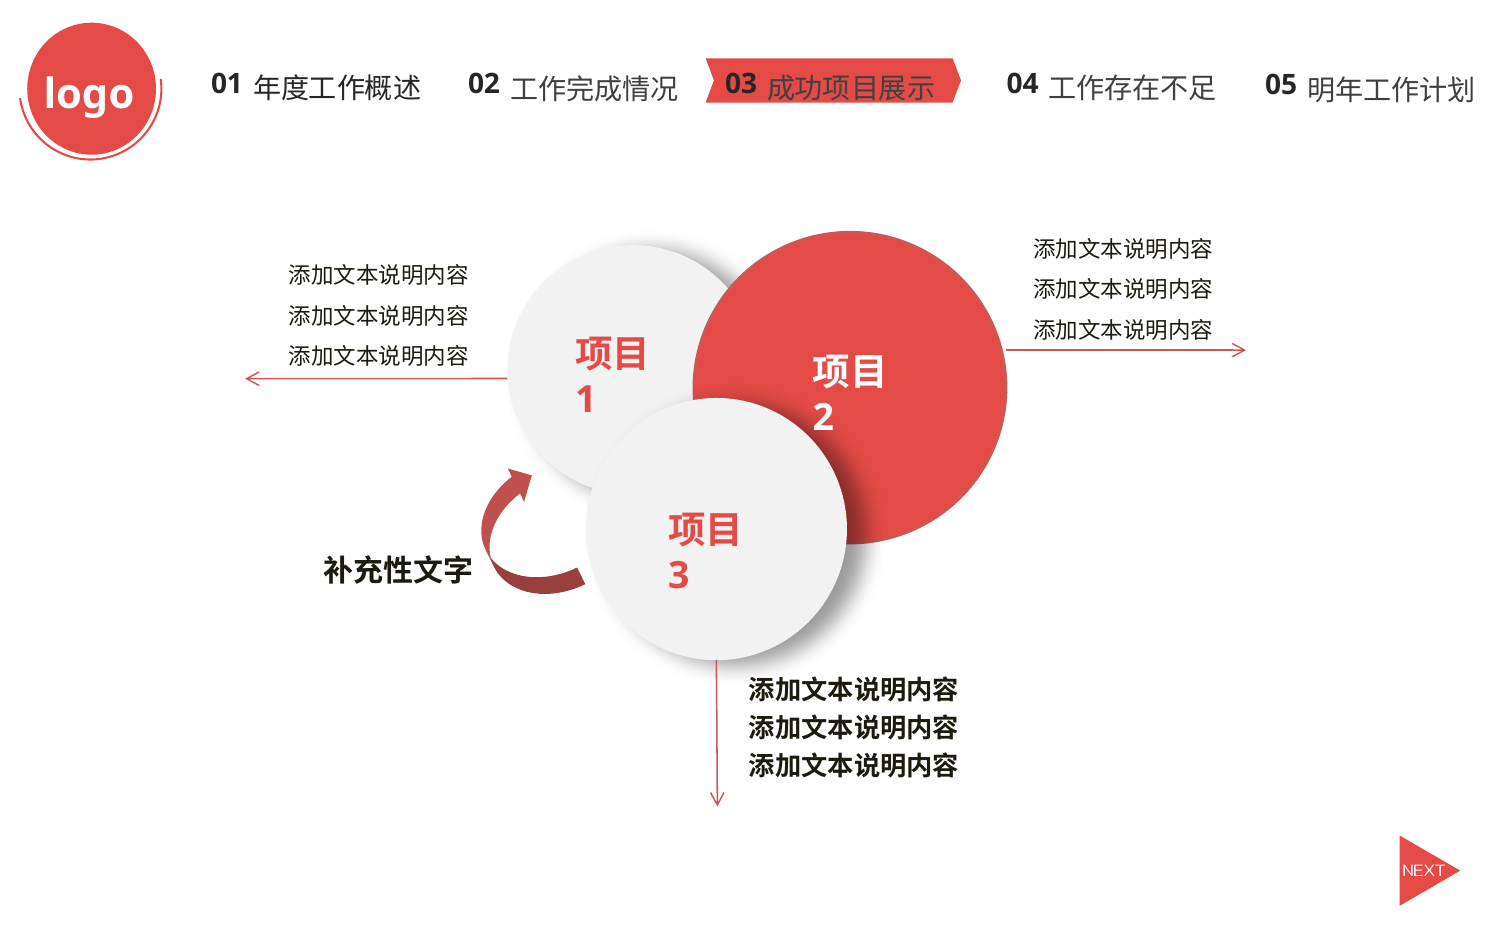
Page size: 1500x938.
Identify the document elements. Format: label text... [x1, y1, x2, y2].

text_box [583, 395, 850, 663]
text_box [8, 22, 170, 155]
text_box 项目2 [798, 340, 928, 445]
text_box [1399, 835, 1461, 906]
text_box 添加文本说明内容添加文本说明内容 添加文本说明内容 [1018, 213, 1247, 349]
text_box [505, 243, 730, 489]
text_box 明年工作计划 [1276, 48, 1500, 114]
text_box 04 [991, 57, 1056, 208]
text_box 02 [453, 58, 517, 208]
text_box 添加文本说明内容添加文本说明内容 添加文本说明内容 [274, 240, 502, 377]
text_box 成功项目展示 [736, 46, 966, 112]
text_box 01 [196, 58, 260, 208]
text_box 工作存在不足 [1017, 46, 1248, 112]
text_box 项目1 [560, 322, 691, 427]
text_box 补充性文字 [298, 543, 499, 595]
text_box [694, 232, 1006, 540]
text_box 添加文本说明内容 添加文本说明内容 添加文本说明内容 [734, 660, 1001, 789]
text_box 05 [1250, 59, 1314, 209]
text_box 03 [710, 57, 774, 208]
text_box 工作完成情况 [479, 46, 709, 113]
text_box [481, 468, 532, 543]
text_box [1, 0, 180, 178]
text_box 年度工作概述 [222, 46, 452, 112]
text_box 项目3 [653, 499, 784, 604]
